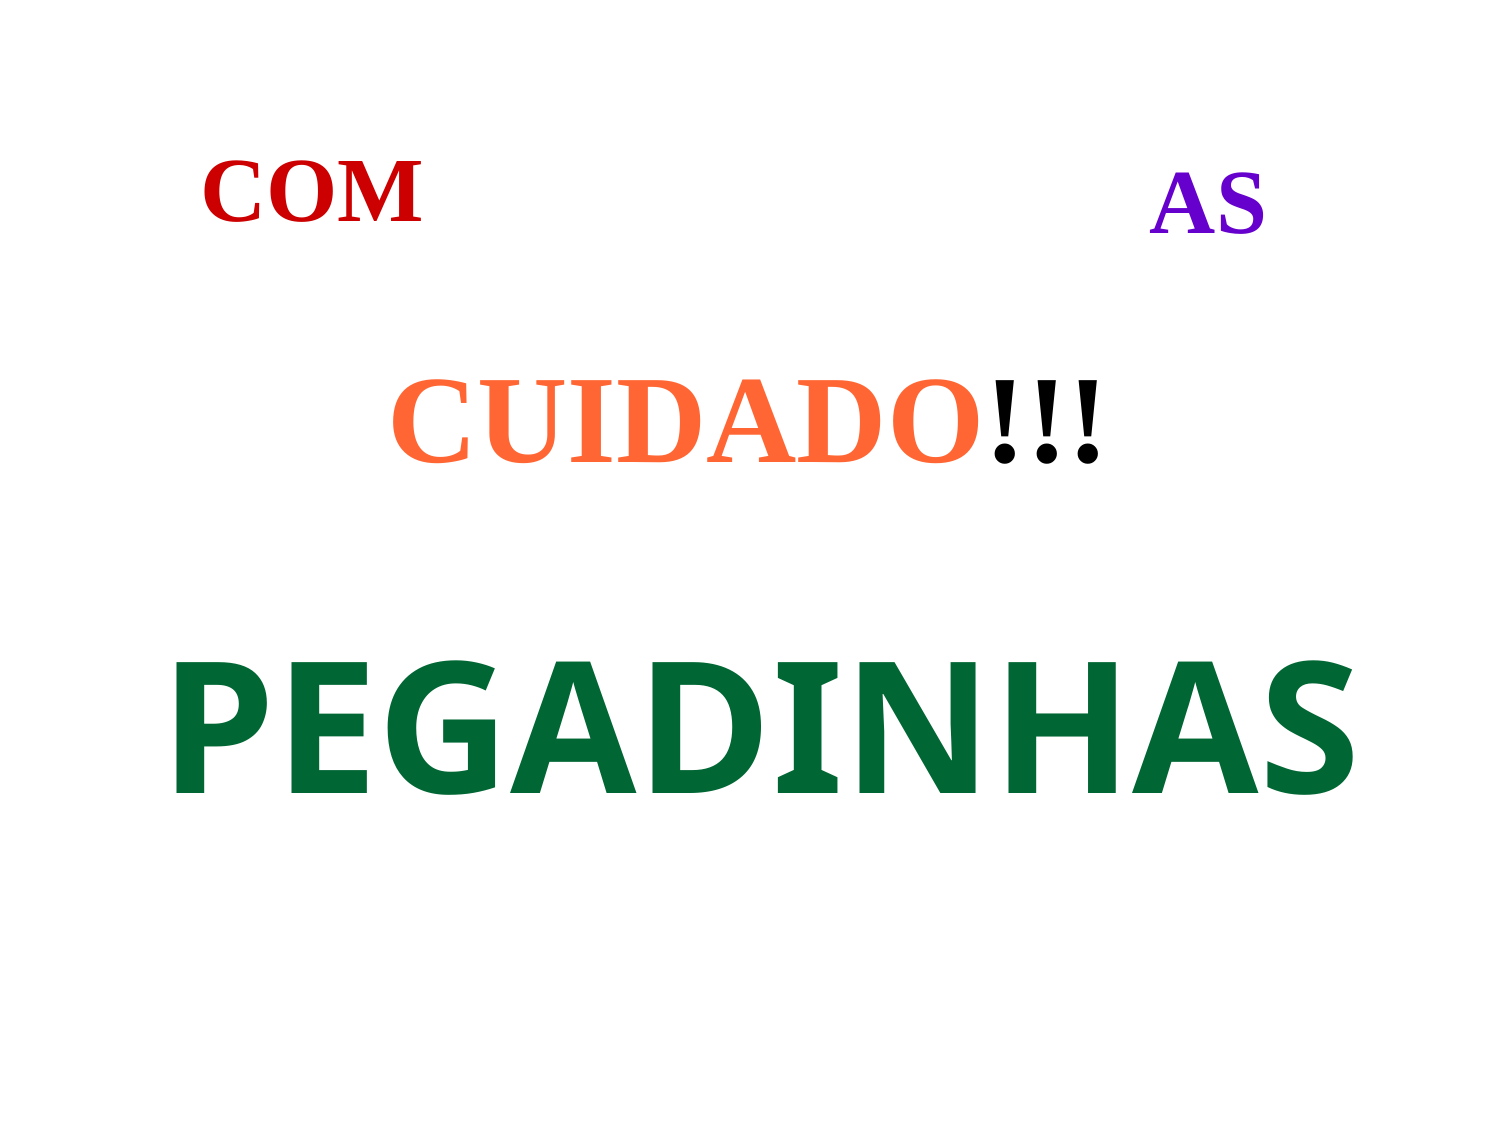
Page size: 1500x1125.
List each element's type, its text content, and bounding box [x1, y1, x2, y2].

text_box CUIDADO!!! [372, 329, 1125, 495]
text_box COM [184, 122, 440, 248]
text_box PEGADINHAS [145, 602, 1376, 838]
text_box AS [1134, 134, 1283, 260]
